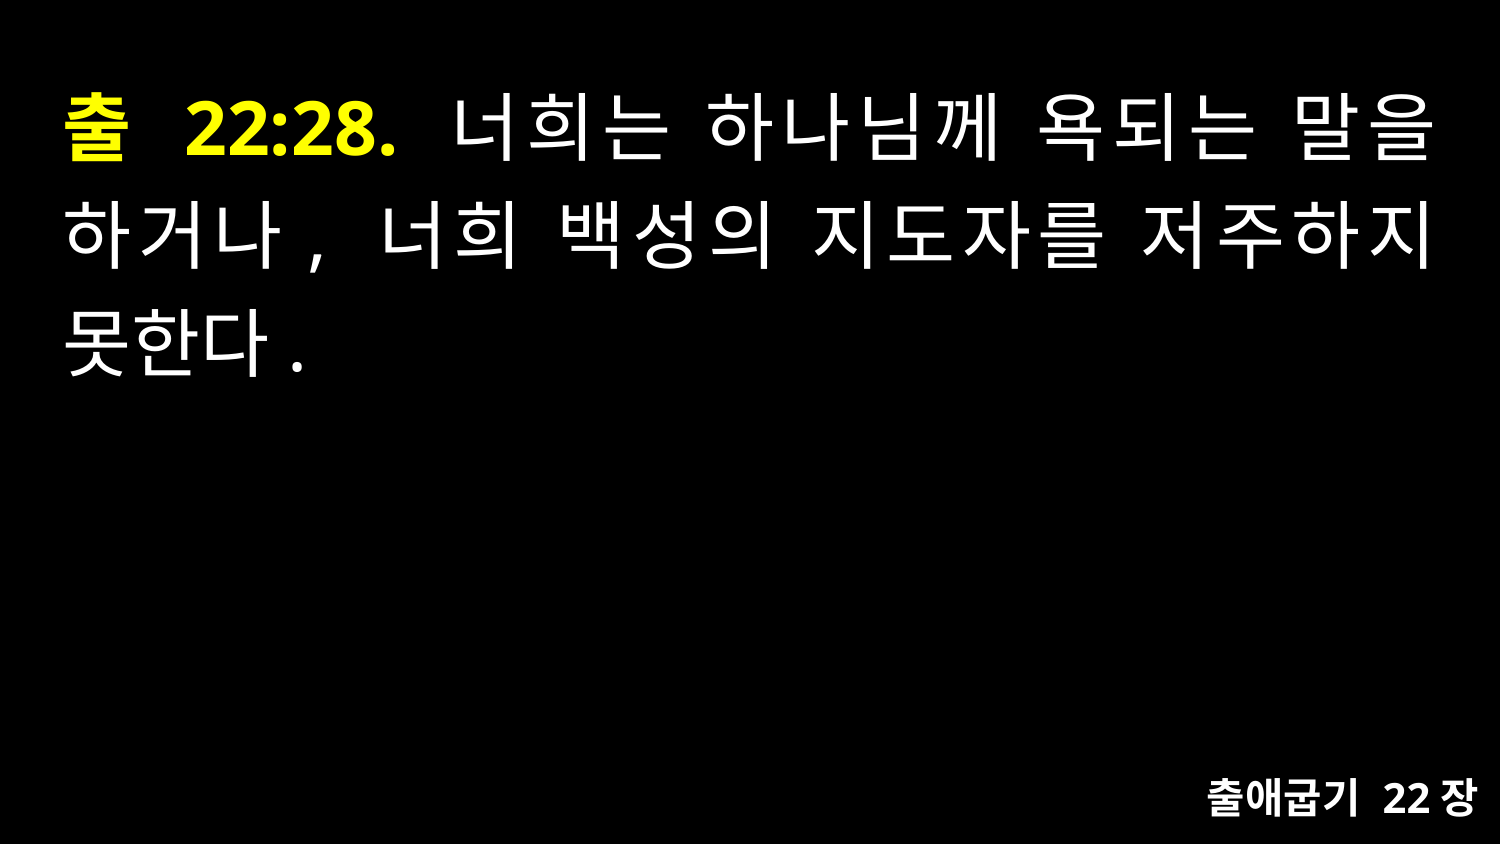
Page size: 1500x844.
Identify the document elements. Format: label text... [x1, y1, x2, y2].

subtitle 출애굽기 22장 [916, 770, 1500, 844]
title 출 22:28. 너희는 하나님께 욕되는 말을 하거나, 너희 백성의 지도자를 저주하지 못한다. [0, 0, 1500, 844]
